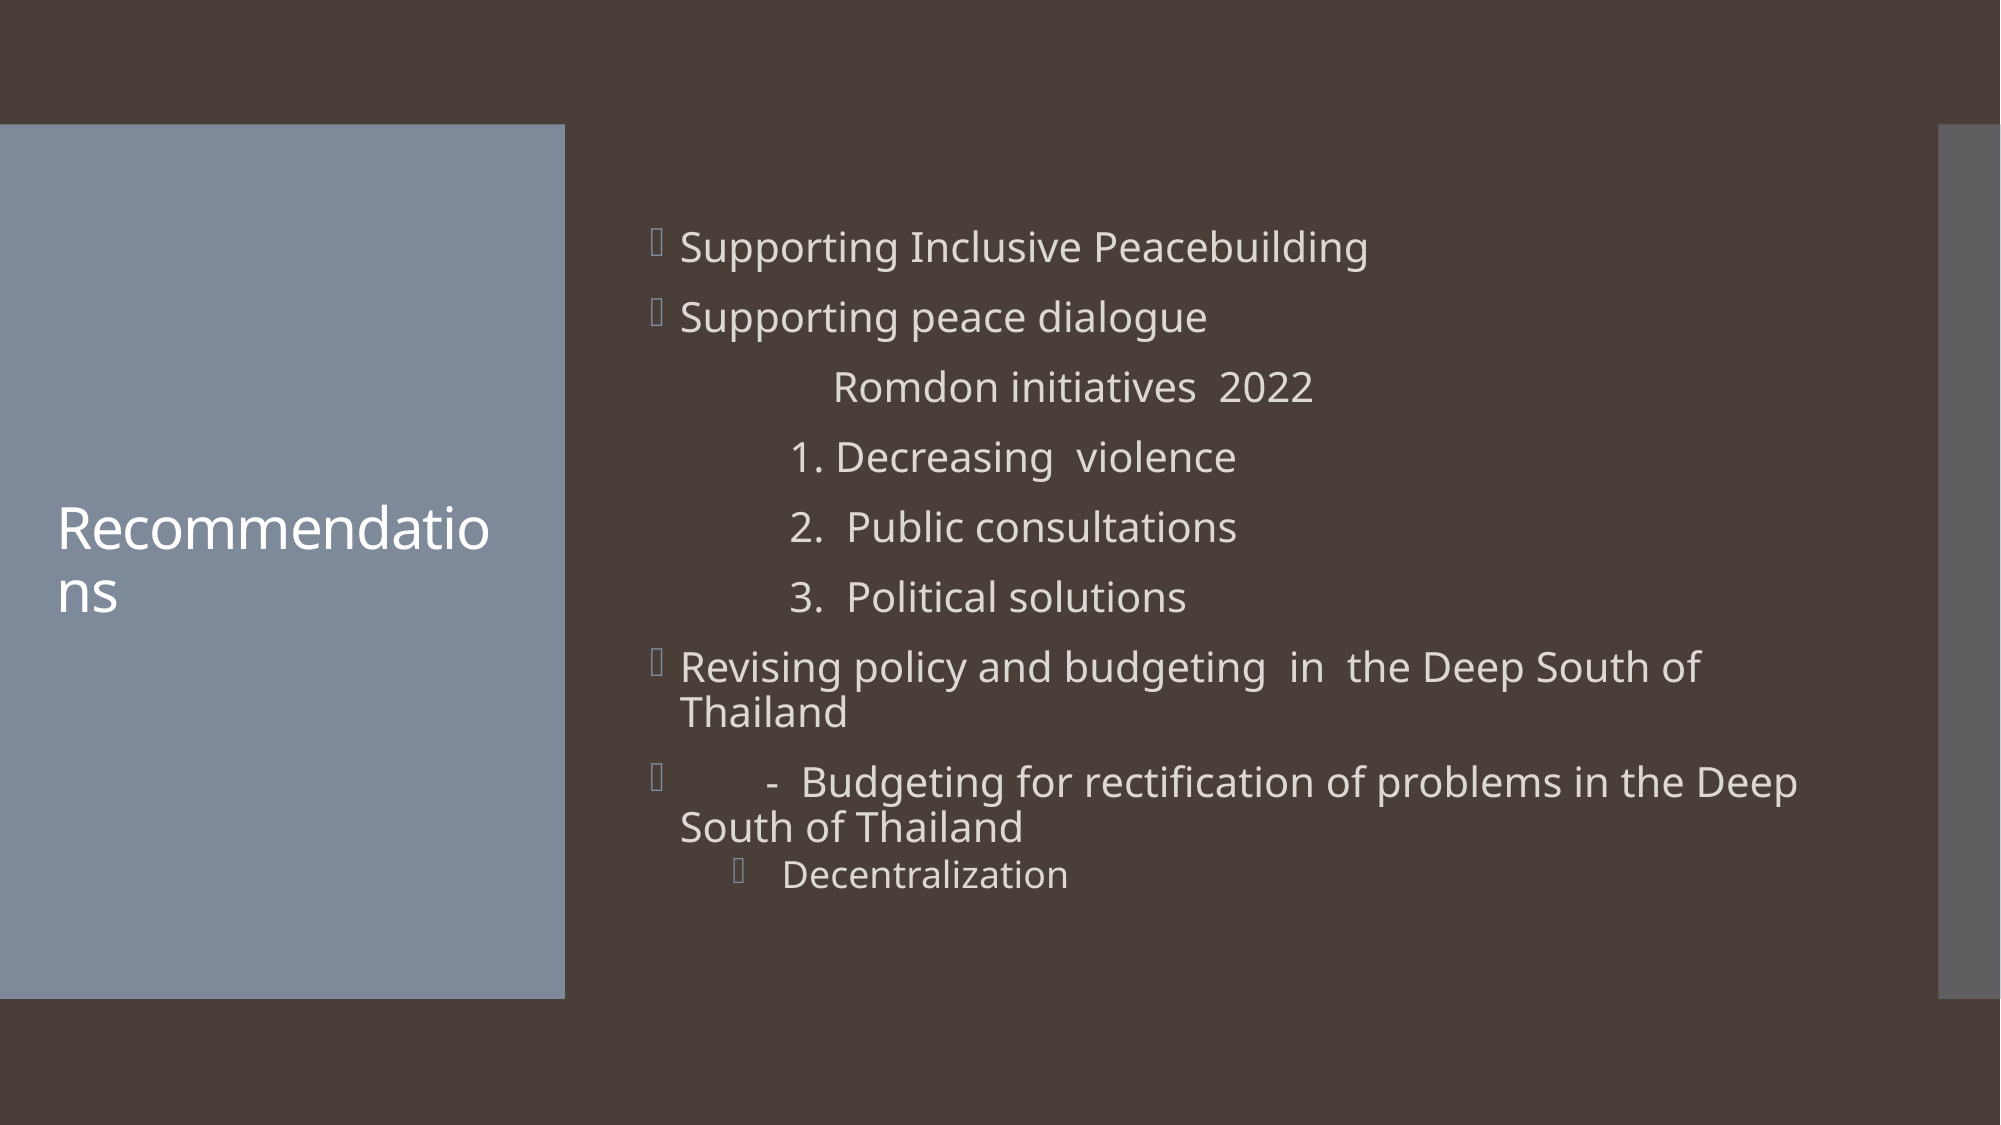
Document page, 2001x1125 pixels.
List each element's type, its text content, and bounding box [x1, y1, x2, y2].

list Supporting Inclusive Peacebuilding Supporting peace dialogue Romdon initiatives 2022 1. Decreasing violence 2. Public consultations 3. Political solutions Revising policy and budgeting in the Deep South of Thailand - Budgeting for rectification of problems in the Deep South of Thailand Decentralization [634, 141, 1835, 982]
title Recommendations [41, 184, 525, 940]
